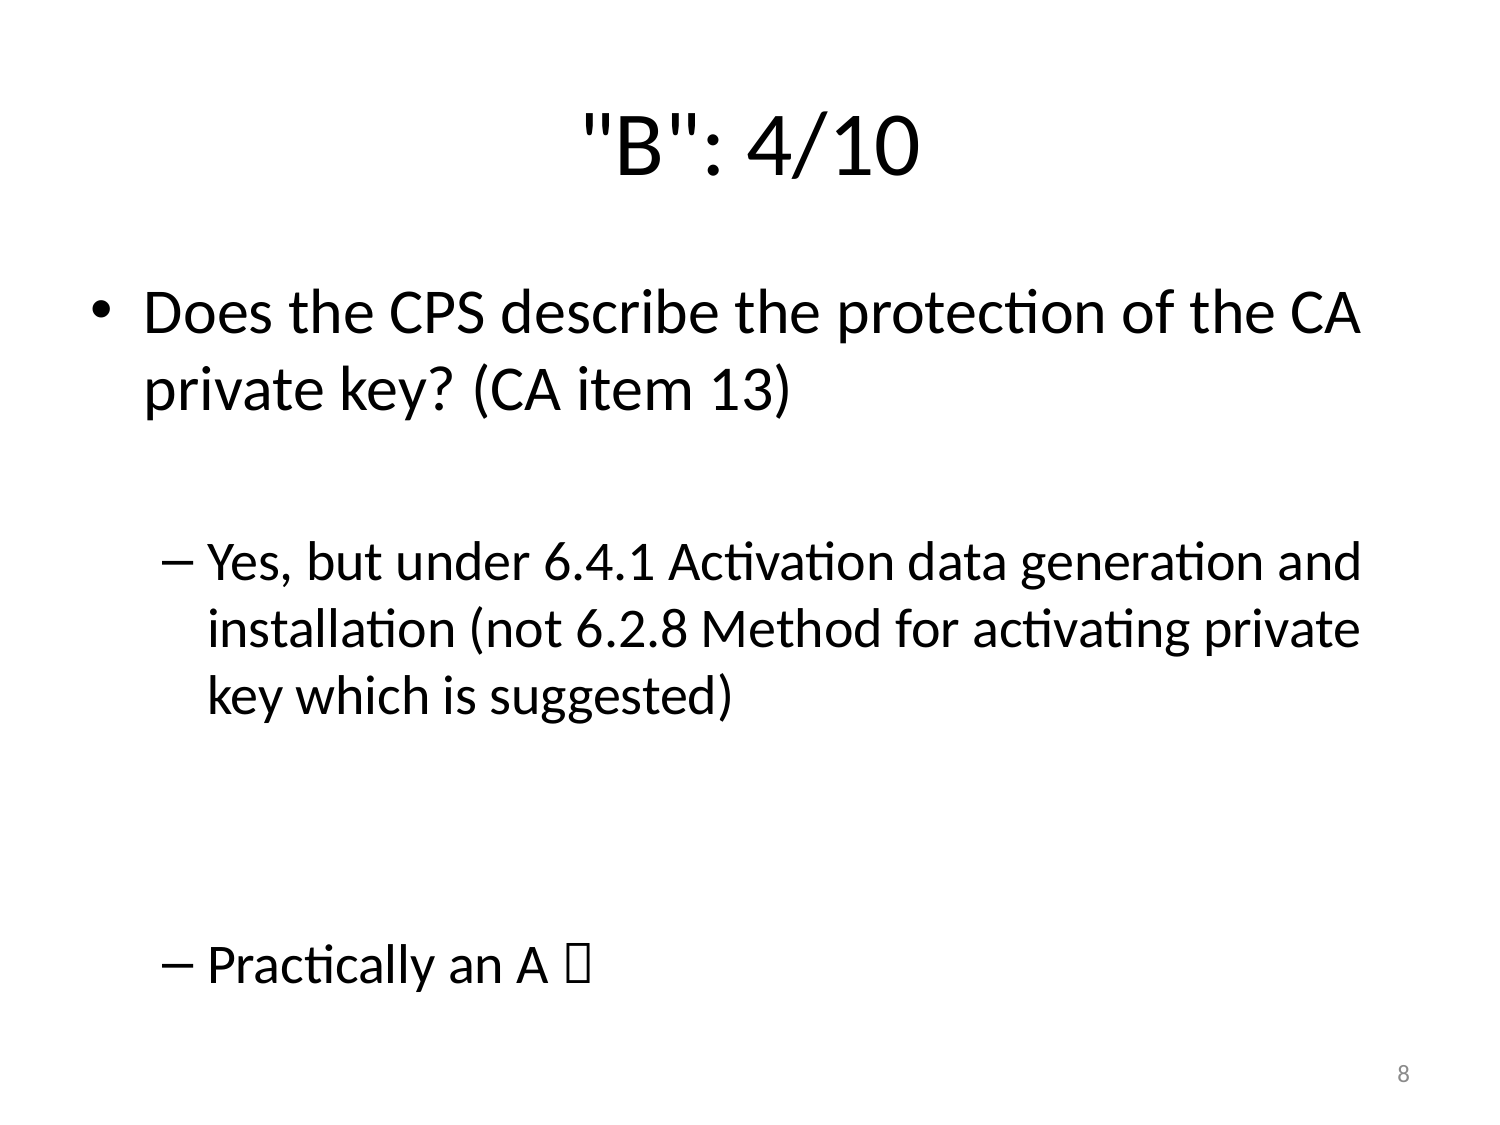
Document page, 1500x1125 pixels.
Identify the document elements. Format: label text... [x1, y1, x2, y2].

slide_number 8 [1074, 1042, 1425, 1103]
title "B": 4/10 [75, 45, 1425, 233]
list Does the CPS describe the protection of the CA private key? (CA item 13) Yes, but under 6.4.1 Activation data generation and installation (not 6.2.8 Method for activating private key which is suggested) Practically an A  [75, 262, 1425, 1005]
